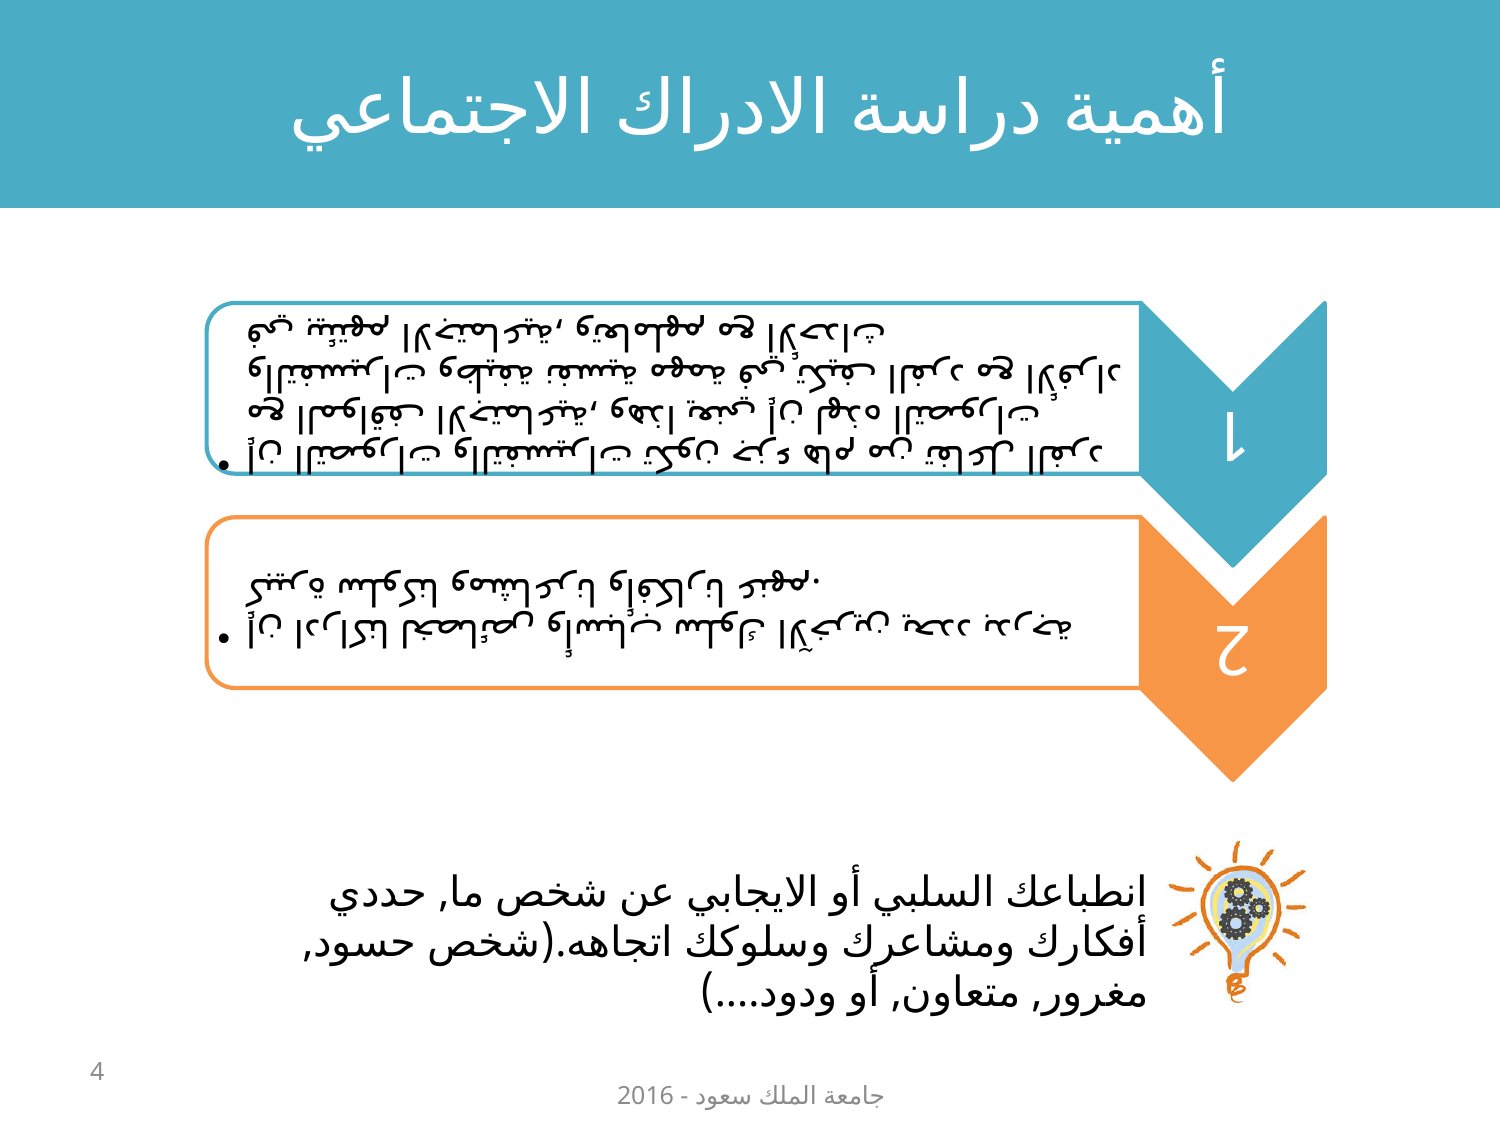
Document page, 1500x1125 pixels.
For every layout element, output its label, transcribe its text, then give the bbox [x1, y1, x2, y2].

picture [1151, 833, 1325, 1008]
text_box أهمية دراسة الادراك الاجتماعي [0, 0, 1500, 210]
footer جامعة الملك سعود - 2016 [513, 1073, 989, 1125]
text_box انطباعك السلبي أو الايجابي عن شخص ما, حددي أفكارك ومشاعرك وسلوكك اتجاهه.(شخص حسود, مغرور, متعاون, أو ودود....) [182, 857, 1164, 1073]
slide_number 4 [75, 1042, 425, 1103]
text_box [206, 302, 1325, 781]
